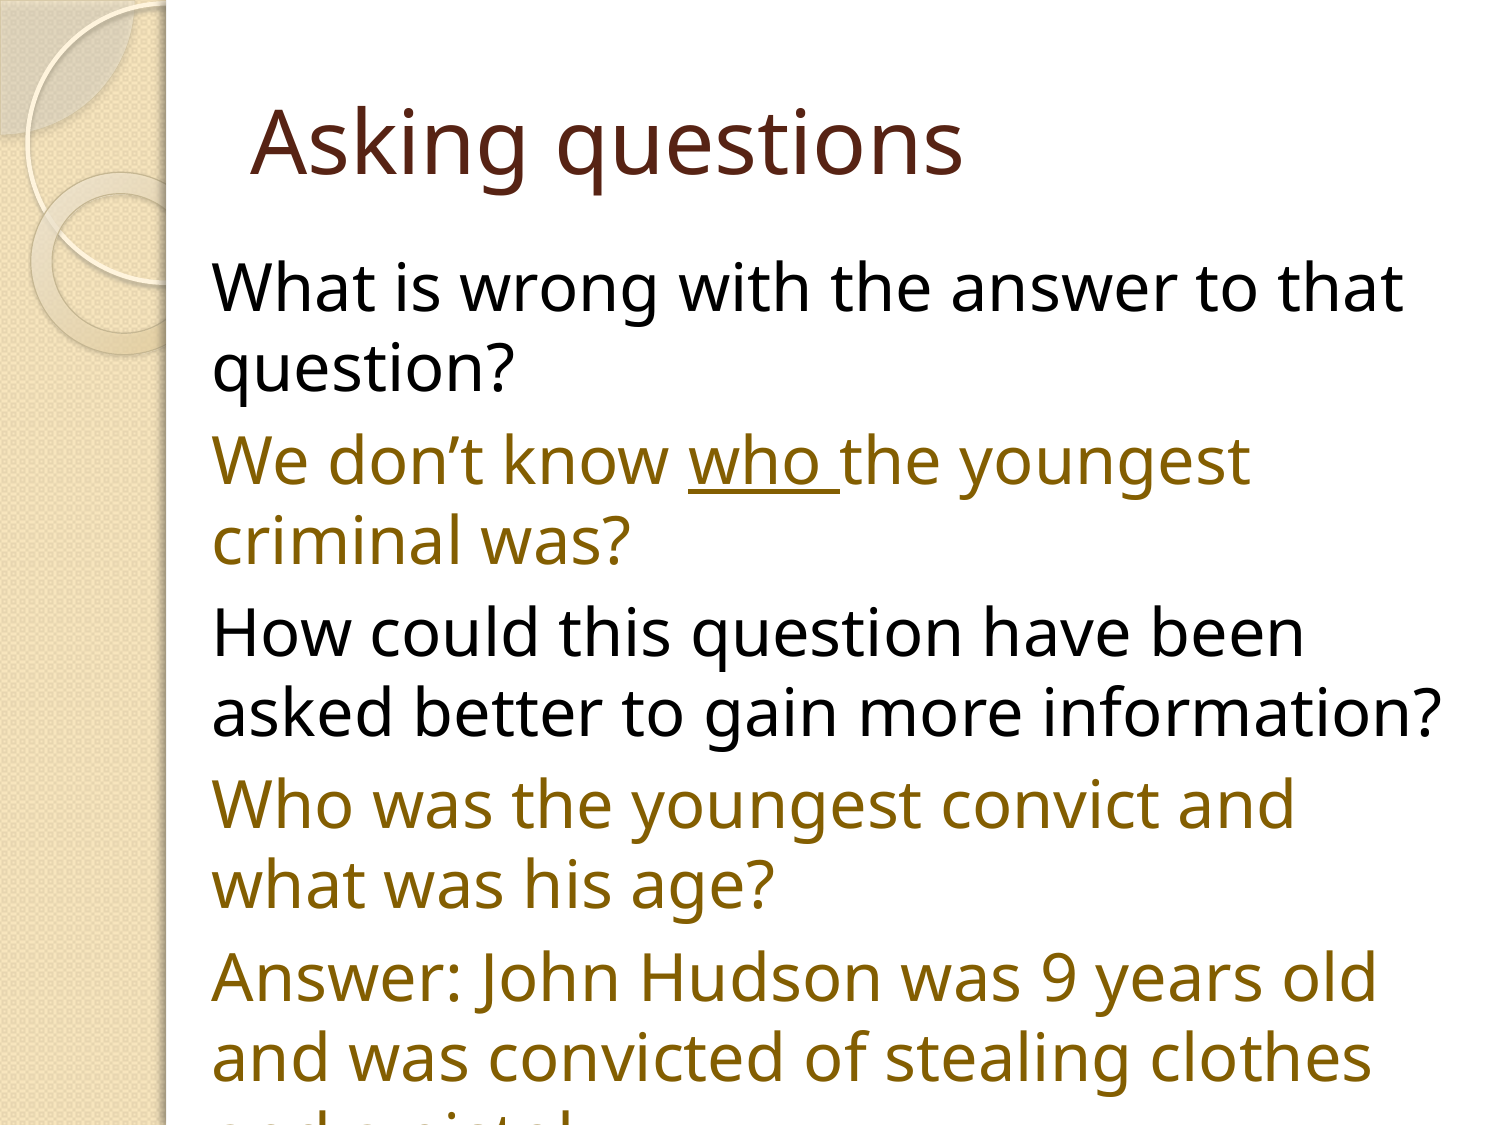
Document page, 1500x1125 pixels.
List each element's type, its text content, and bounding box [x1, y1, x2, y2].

list What is wrong with the answer to that question? We don’t know who the youngest criminal was? How could this question have been asked better to gain more information? Who was the youngest convict and what was his age? Answer: John Hudson was 9 years old and was convicted of stealing clothes and a pistol [182, 237, 1466, 1026]
title Asking questions [235, 45, 1466, 233]
